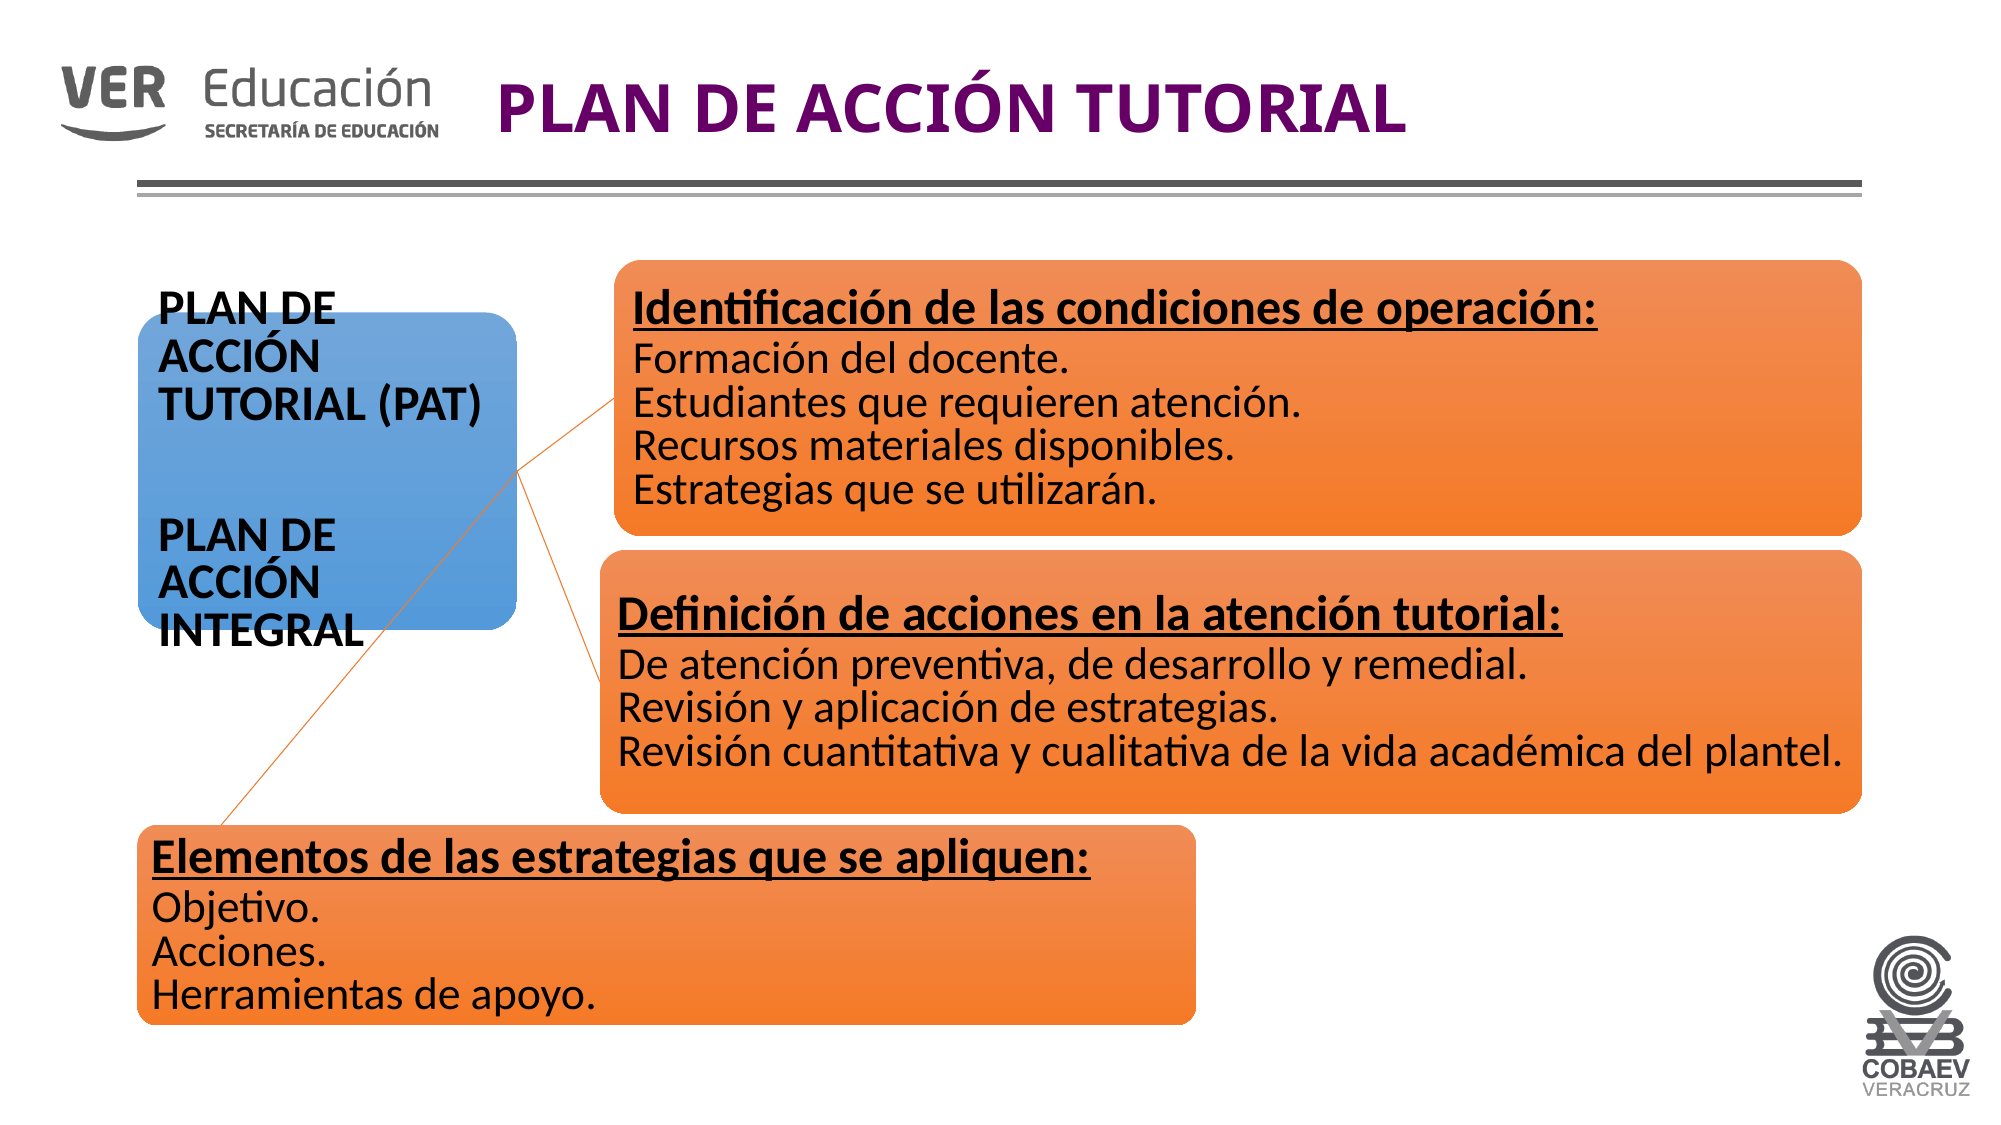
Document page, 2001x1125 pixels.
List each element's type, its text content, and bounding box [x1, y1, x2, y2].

title PLAN DE ACCIÓN TUTORIAL [480, 59, 1863, 162]
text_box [137, 183, 1863, 195]
picture [24, 37, 475, 162]
picture [1847, 921, 1985, 1110]
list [137, 226, 1863, 1066]
